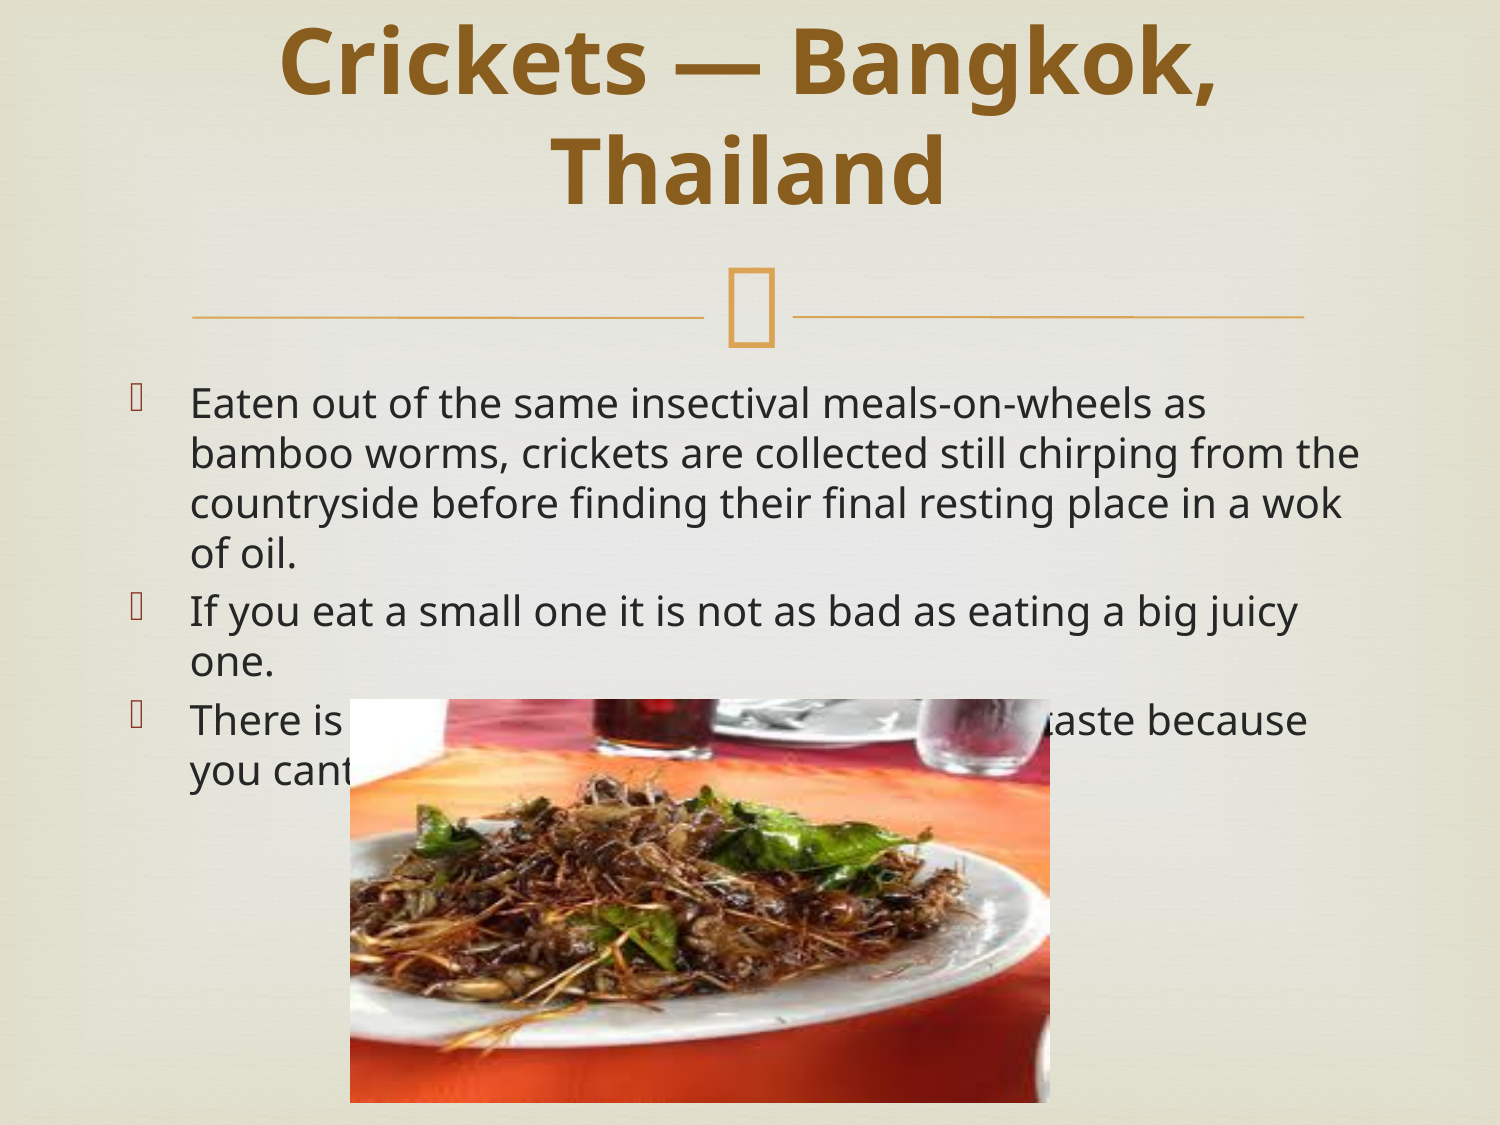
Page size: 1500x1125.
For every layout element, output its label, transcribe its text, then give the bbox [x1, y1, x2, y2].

picture [349, 699, 1051, 1104]
list Eaten out of the same insectival meals-on-wheels as bamboo worms, crickets are collected still chirping from the countryside before finding their final resting place in a wok of oil. If you eat a small one it is not as bad as eating a big juicy one. There is really no way to describe how they taste because you cant compare them to anything. [114, 368, 1386, 1005]
title Crickets — Bangkok, Thailand [112, 93, 1386, 267]
